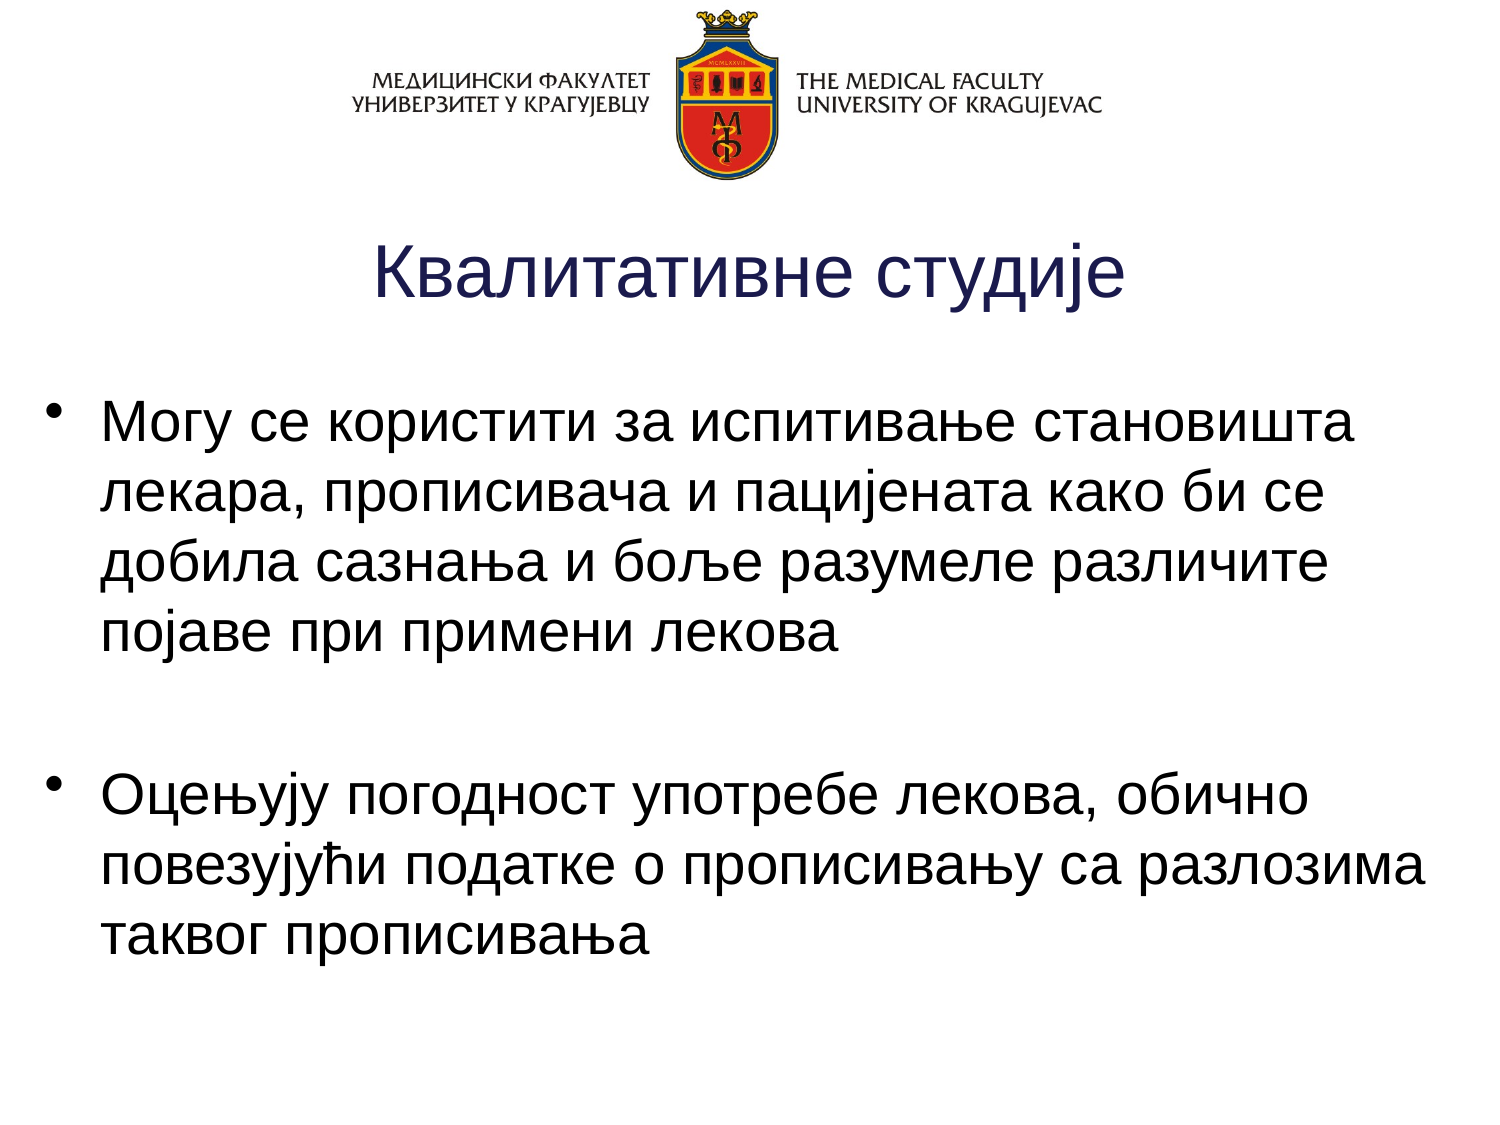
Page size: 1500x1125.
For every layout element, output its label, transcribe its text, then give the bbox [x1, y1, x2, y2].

list Могу се користити за испитивање становишта лекара, прописивача и пацијената како би се добила сазнања и боље разумеле различите појаве при примени лекова Оцењују погодност употребе лекова, обично повезујући податке о прописивању са разлозима таквог прописивања [29, 374, 1459, 1118]
title Квалитативне студије [74, 173, 1426, 362]
picture [328, 0, 1125, 173]
